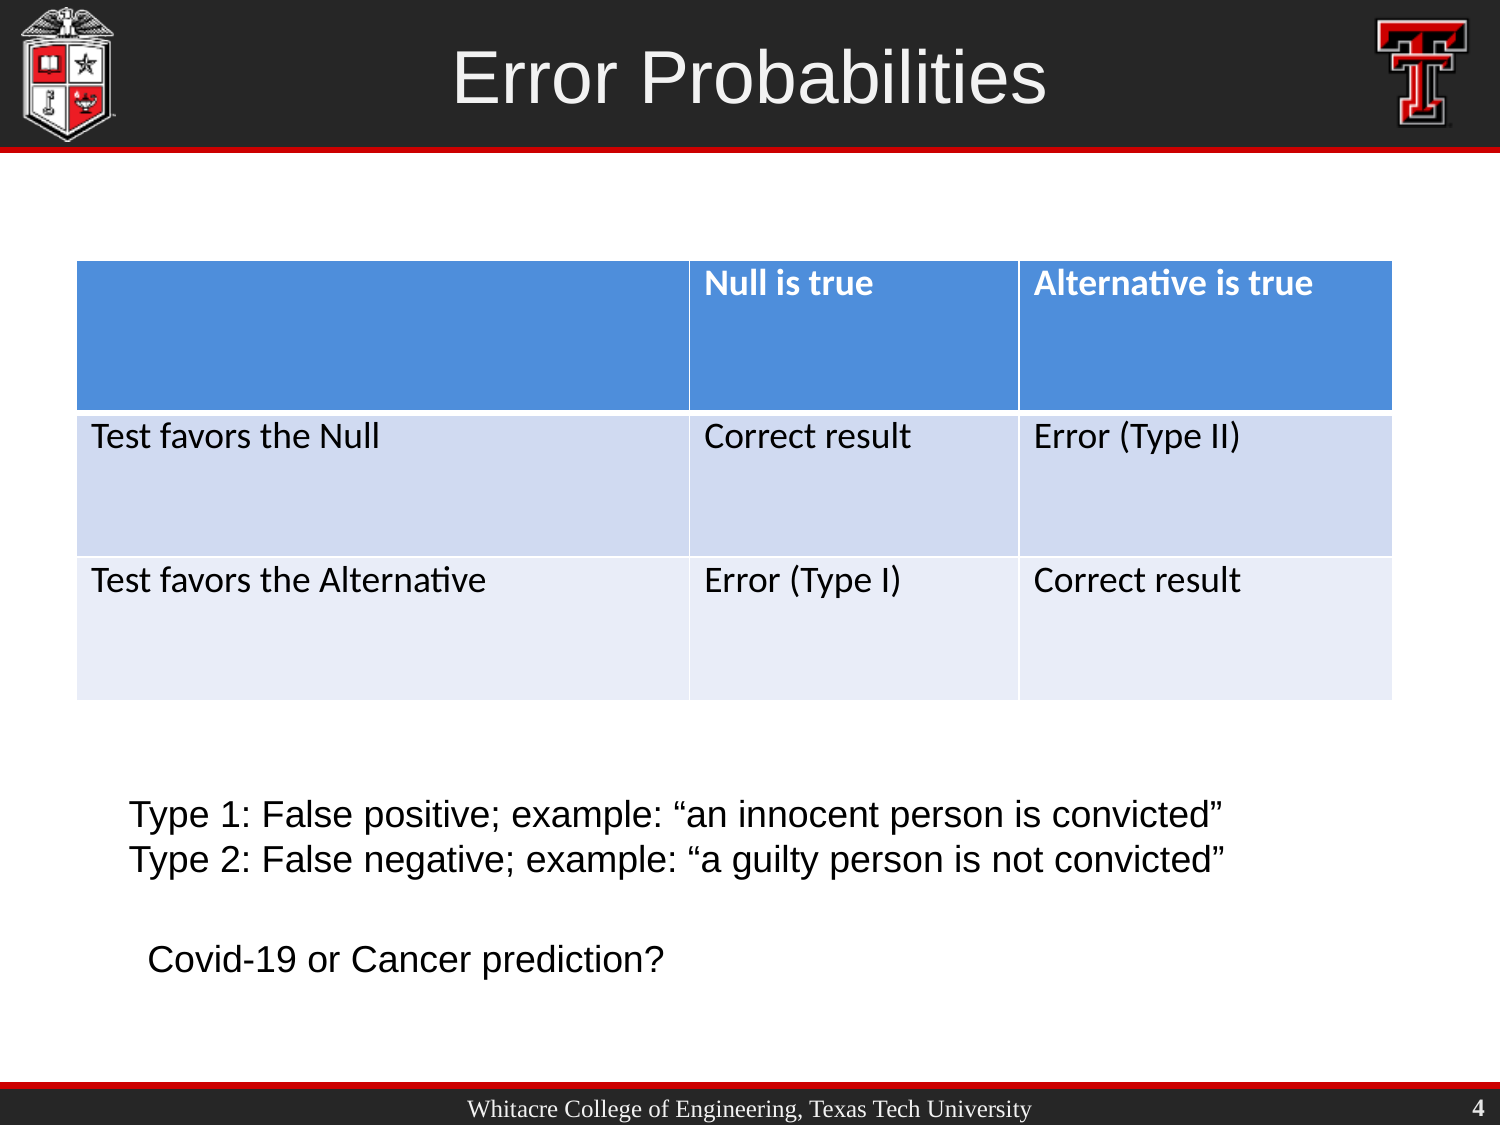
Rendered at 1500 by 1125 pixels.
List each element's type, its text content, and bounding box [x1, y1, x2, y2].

table_cell Correct result [1020, 558, 1392, 700]
table_header Null is true [690, 261, 1018, 410]
table_cell Error (Type II) [1020, 416, 1392, 556]
title Error Probabilities [151, 6, 1349, 141]
table_cell Test favors the Alternative [77, 558, 689, 700]
picture [21, 7, 116, 142]
text_box Type 1: False positive; example: “an innocent person is convicted” Type 2: False negative; example: “a guilty person is not convicted” [113, 782, 1500, 888]
table_header Alternative is true [1020, 261, 1392, 410]
table_header [77, 261, 689, 410]
table_cell Correct result [690, 416, 1018, 556]
table_cell Error (Type I) [690, 558, 1018, 700]
table_cell Test favors the Null [77, 416, 689, 556]
slide_number 4 [1392, 1086, 1500, 1125]
picture [1373, 14, 1472, 128]
text_box Covid-19 or Cancer prediction? [132, 927, 794, 988]
